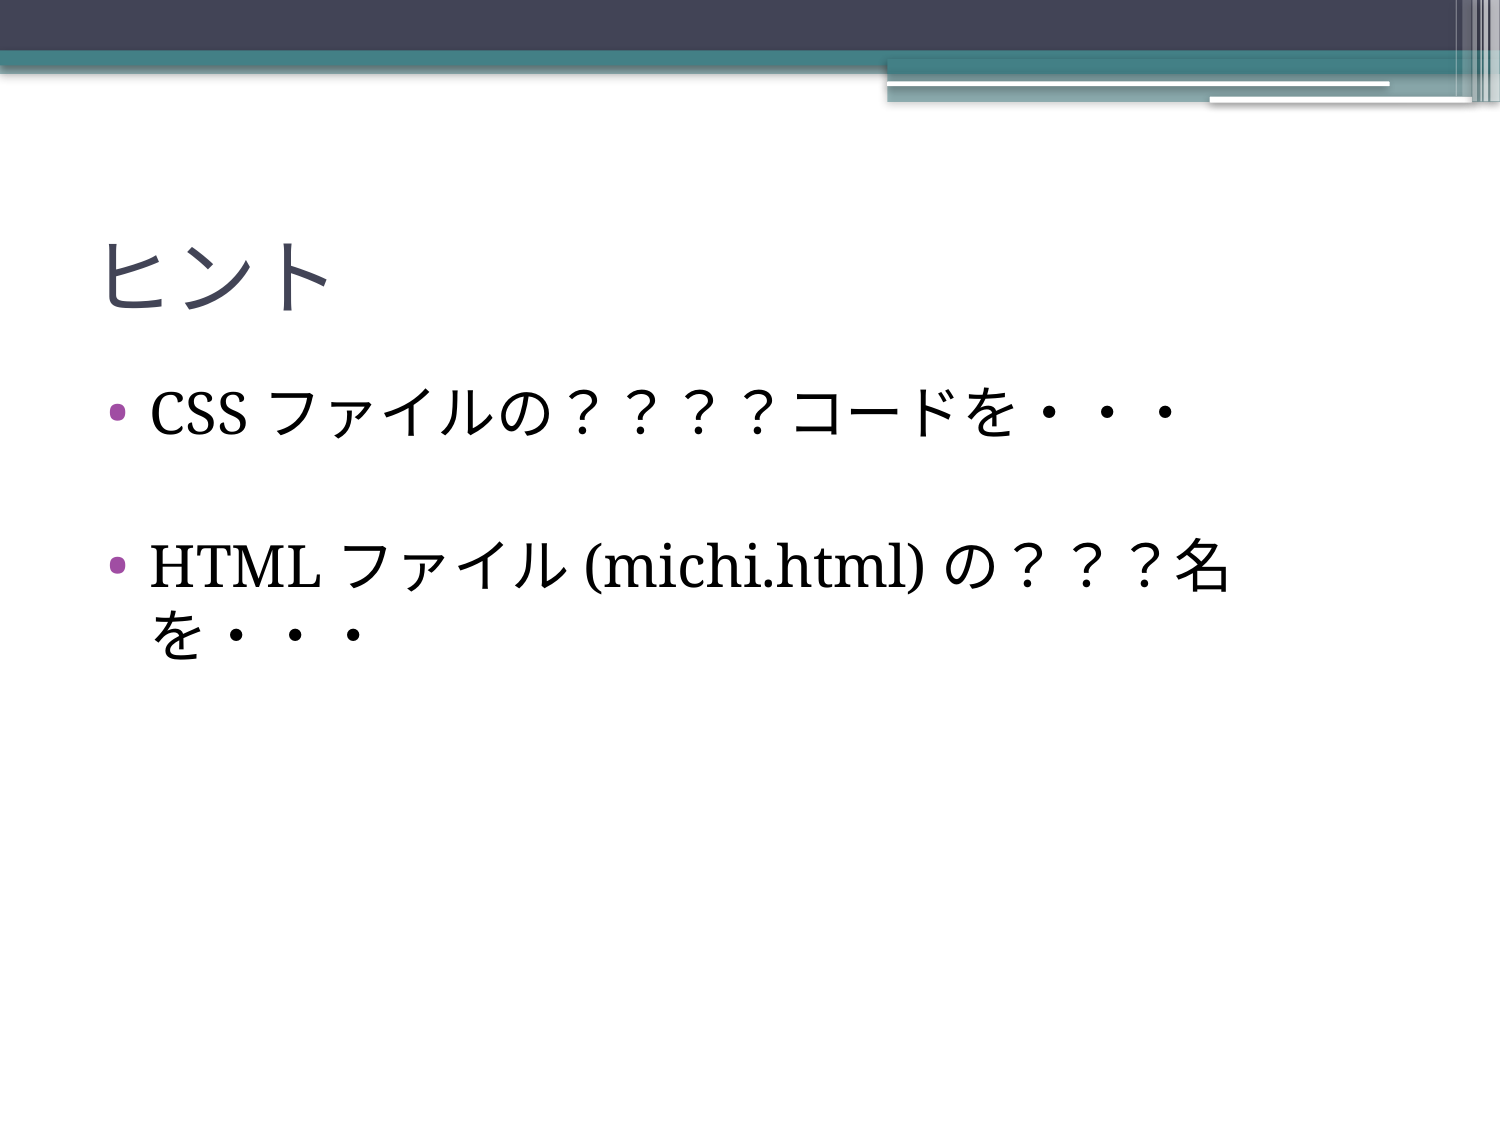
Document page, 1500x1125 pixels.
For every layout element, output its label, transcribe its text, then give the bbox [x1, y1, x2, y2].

title ヒント [75, 187, 1425, 363]
list CSSファイルの？？？？コードを・・・ HTMLファイル(michi.html)の？？？名を・・・ [75, 369, 1425, 1079]
